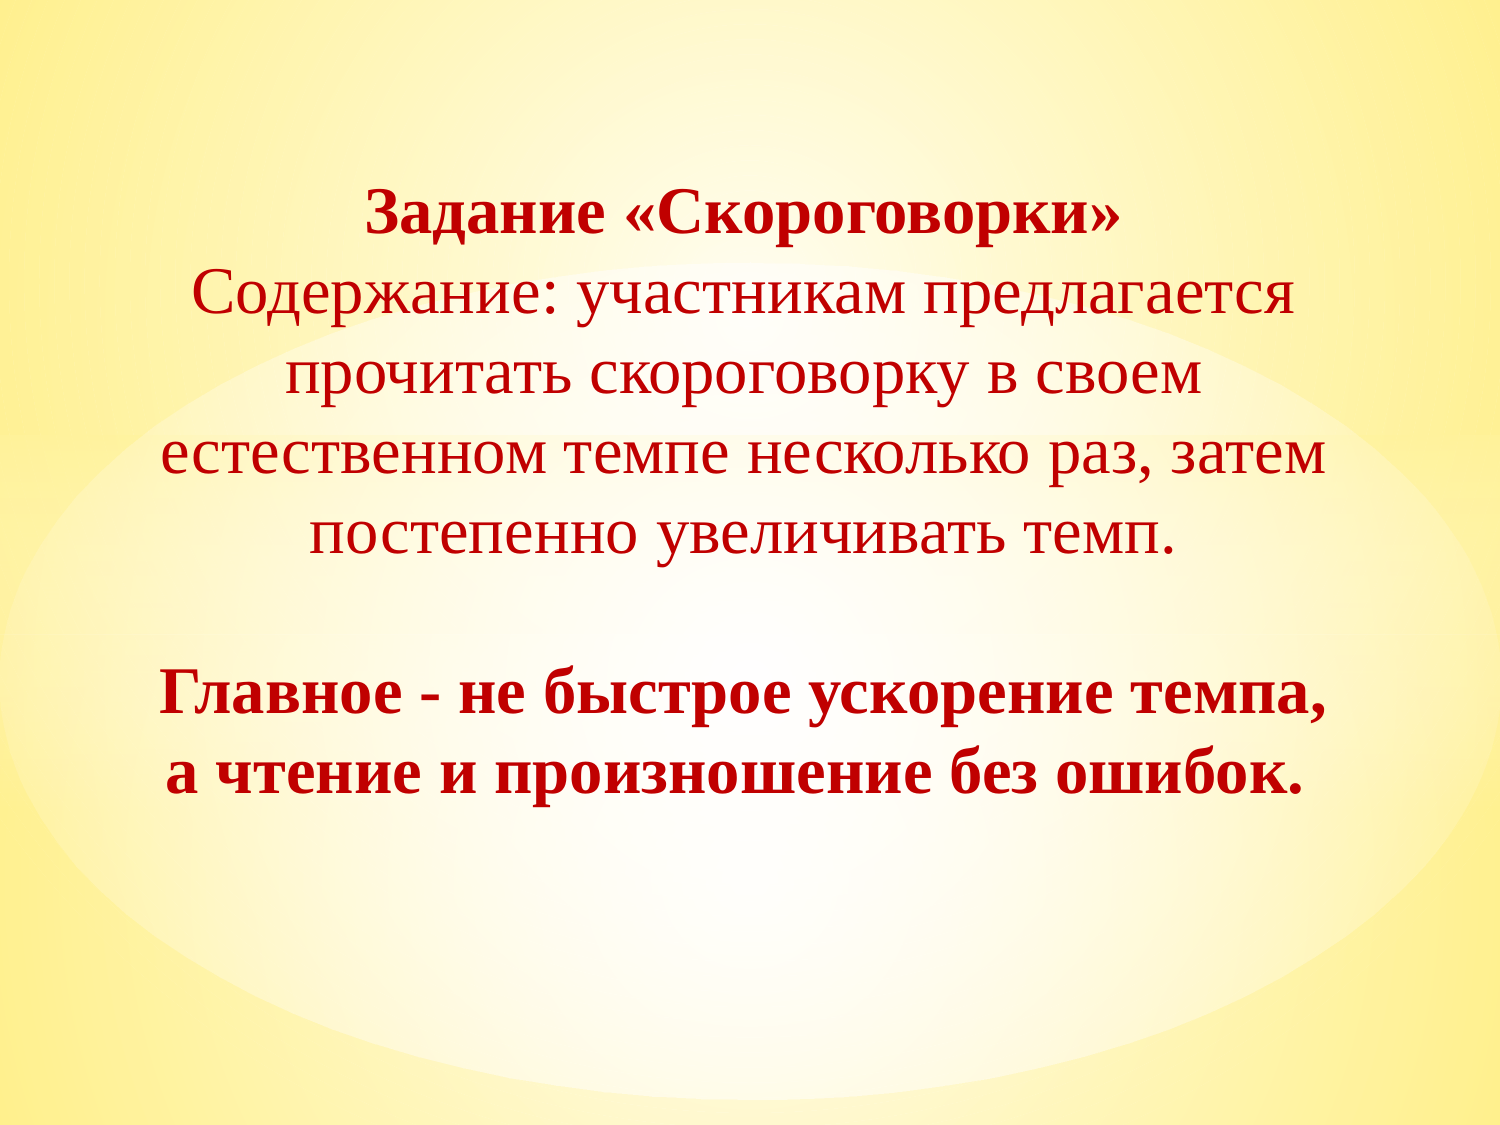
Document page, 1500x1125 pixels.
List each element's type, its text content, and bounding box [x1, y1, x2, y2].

text_box Задание «Скороговорки» Содержание: участникам предлагается прочитать скороговорку в своем естественном темпе несколько раз, затем постепенно увеличивать темп. Главное - не быстрое ускорение темпа, а чтение и произношение без ошибок. [123, 159, 1365, 814]
